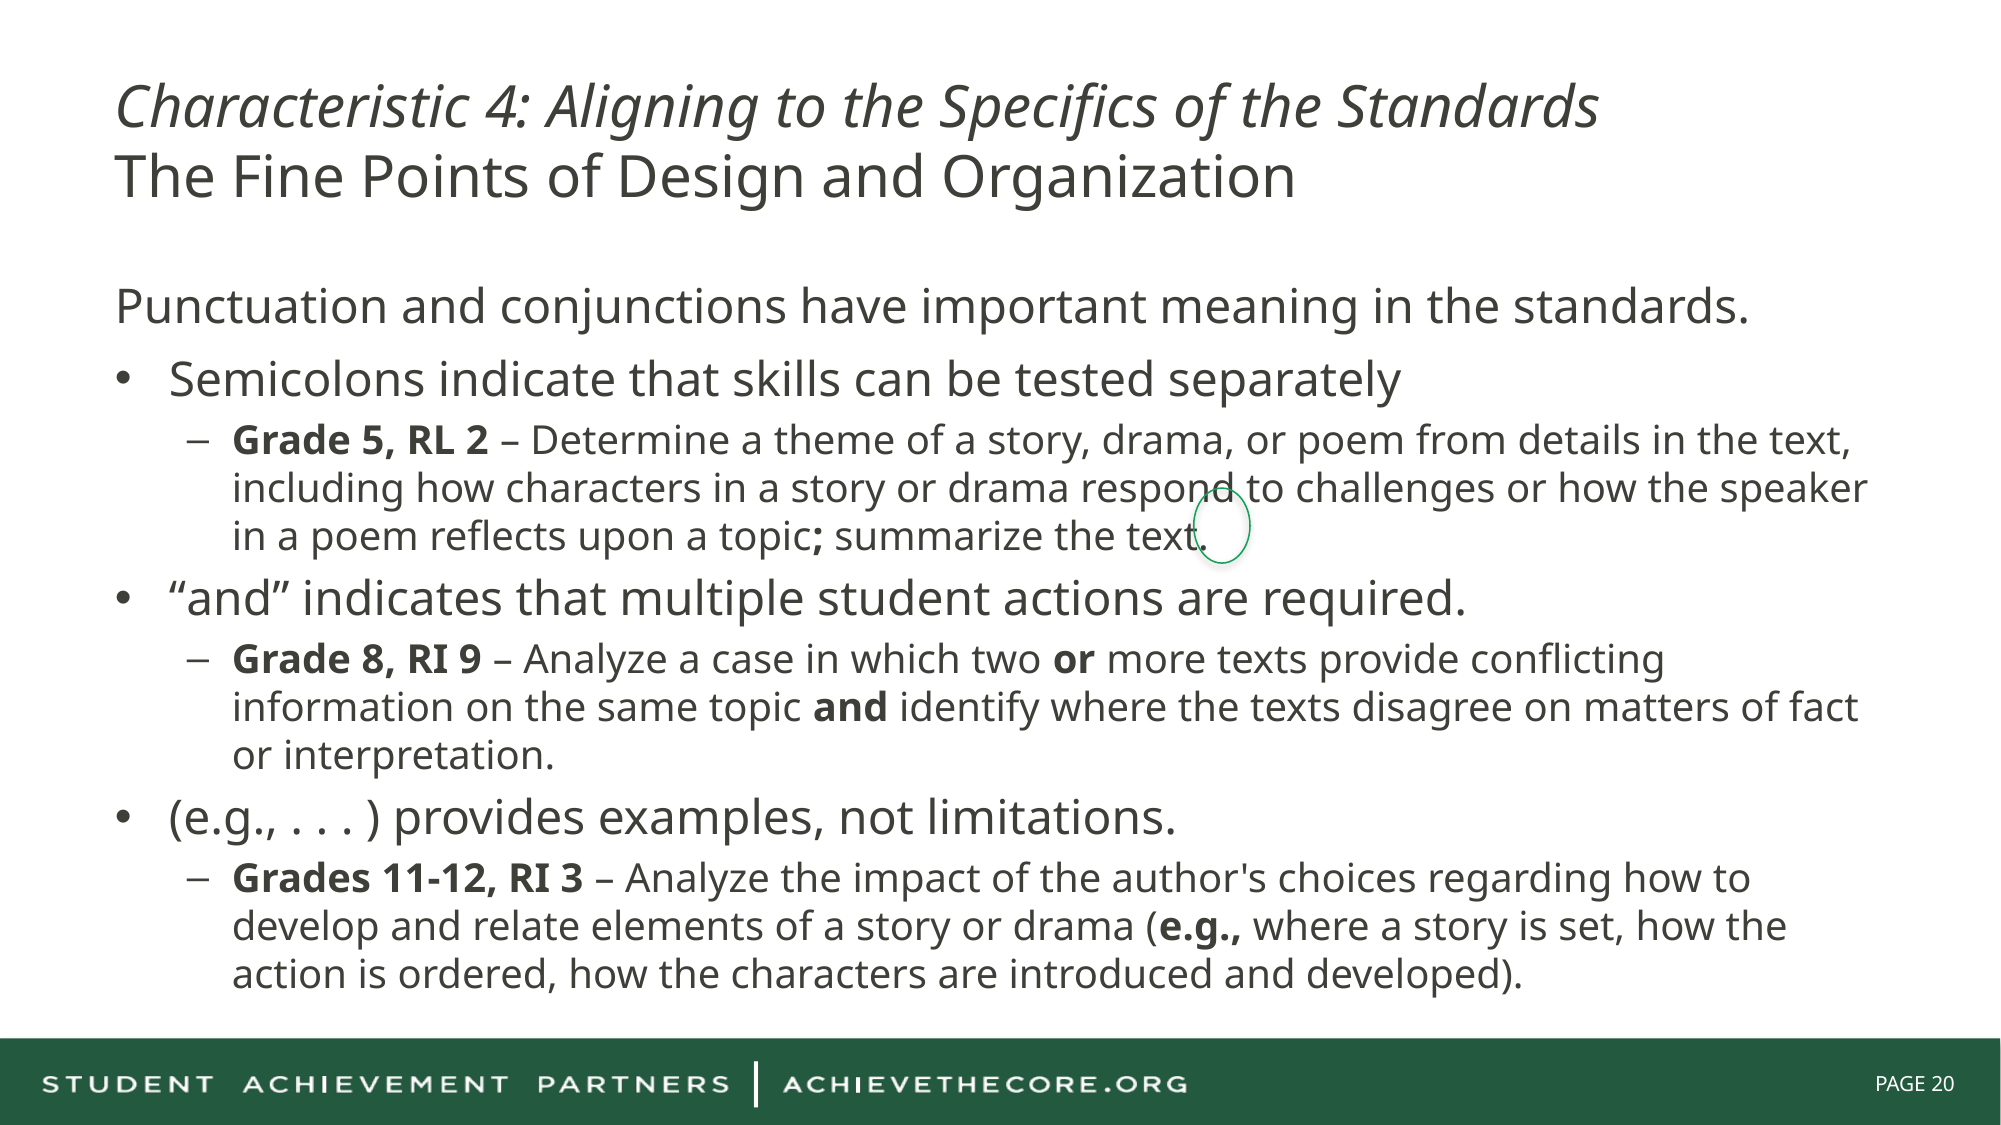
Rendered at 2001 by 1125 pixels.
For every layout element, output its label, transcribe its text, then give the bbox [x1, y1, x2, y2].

list Punctuation and conjunctions have important meaning in the standards. Semicolons indicate that skills can be tested separately Grade 5, RL 2 – Determine a theme of a story, drama, or poem from details in the text, including how characters in a story or drama respond to challenges or how the speaker in a poem reflects upon a topic; summarize the text. “and” indicates that multiple student actions are required. Grade 8, RI 9 – Analyze a case in which two or more texts provide conflicting information on the same topic and identify where the texts disagree on matters of fact or interpretation. (e.g., . . . ) provides examples, not limitations. Grades 11-12, RI 3 – Analyze the impact of the author's choices regarding how to develop and relate elements of a story or drama (e.g., where a story is set, how the action is ordered, how the characters are introduced and developed). [99, 262, 1900, 1005]
text_box [1192, 646, 1339, 811]
text_box [1192, 487, 1251, 564]
title Characteristic 4: Aligning to the Specifics of the Standards The Fine Points of Design and Organization [99, 45, 1900, 233]
